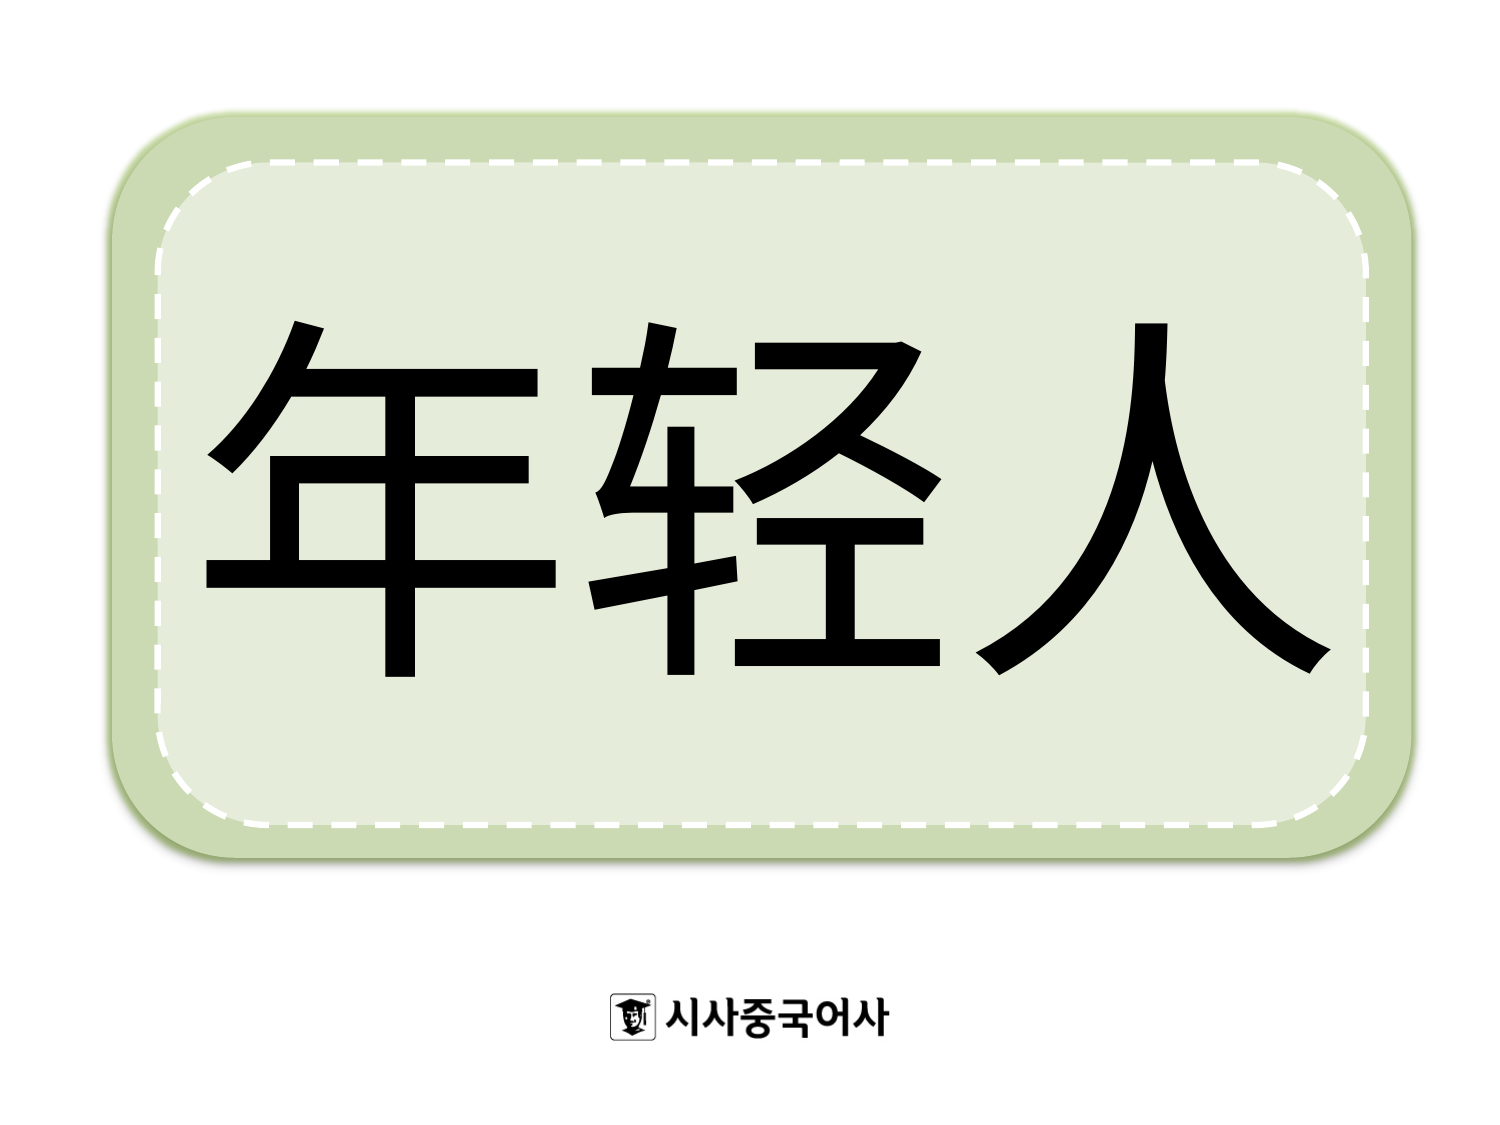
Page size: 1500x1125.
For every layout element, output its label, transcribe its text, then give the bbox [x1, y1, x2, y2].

text_box 年轻人 [162, 160, 1371, 824]
picture [602, 987, 898, 1047]
